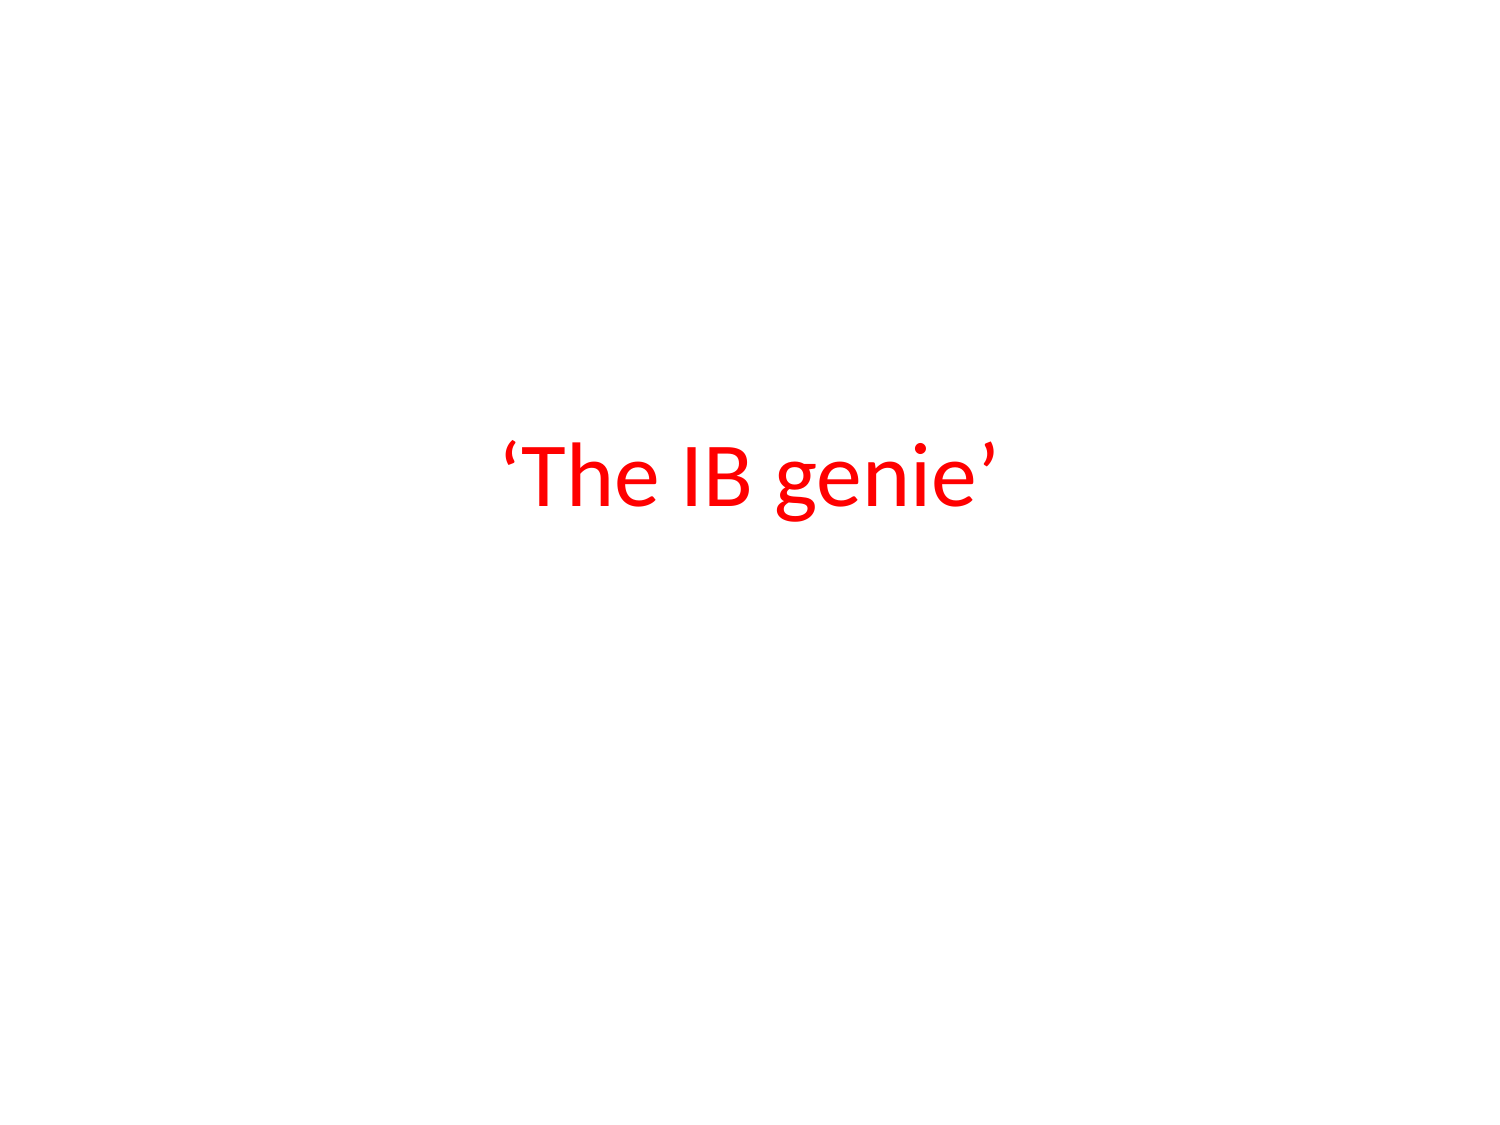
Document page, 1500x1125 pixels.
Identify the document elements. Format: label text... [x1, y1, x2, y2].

title ‘The IB genie’ [112, 349, 1388, 591]
